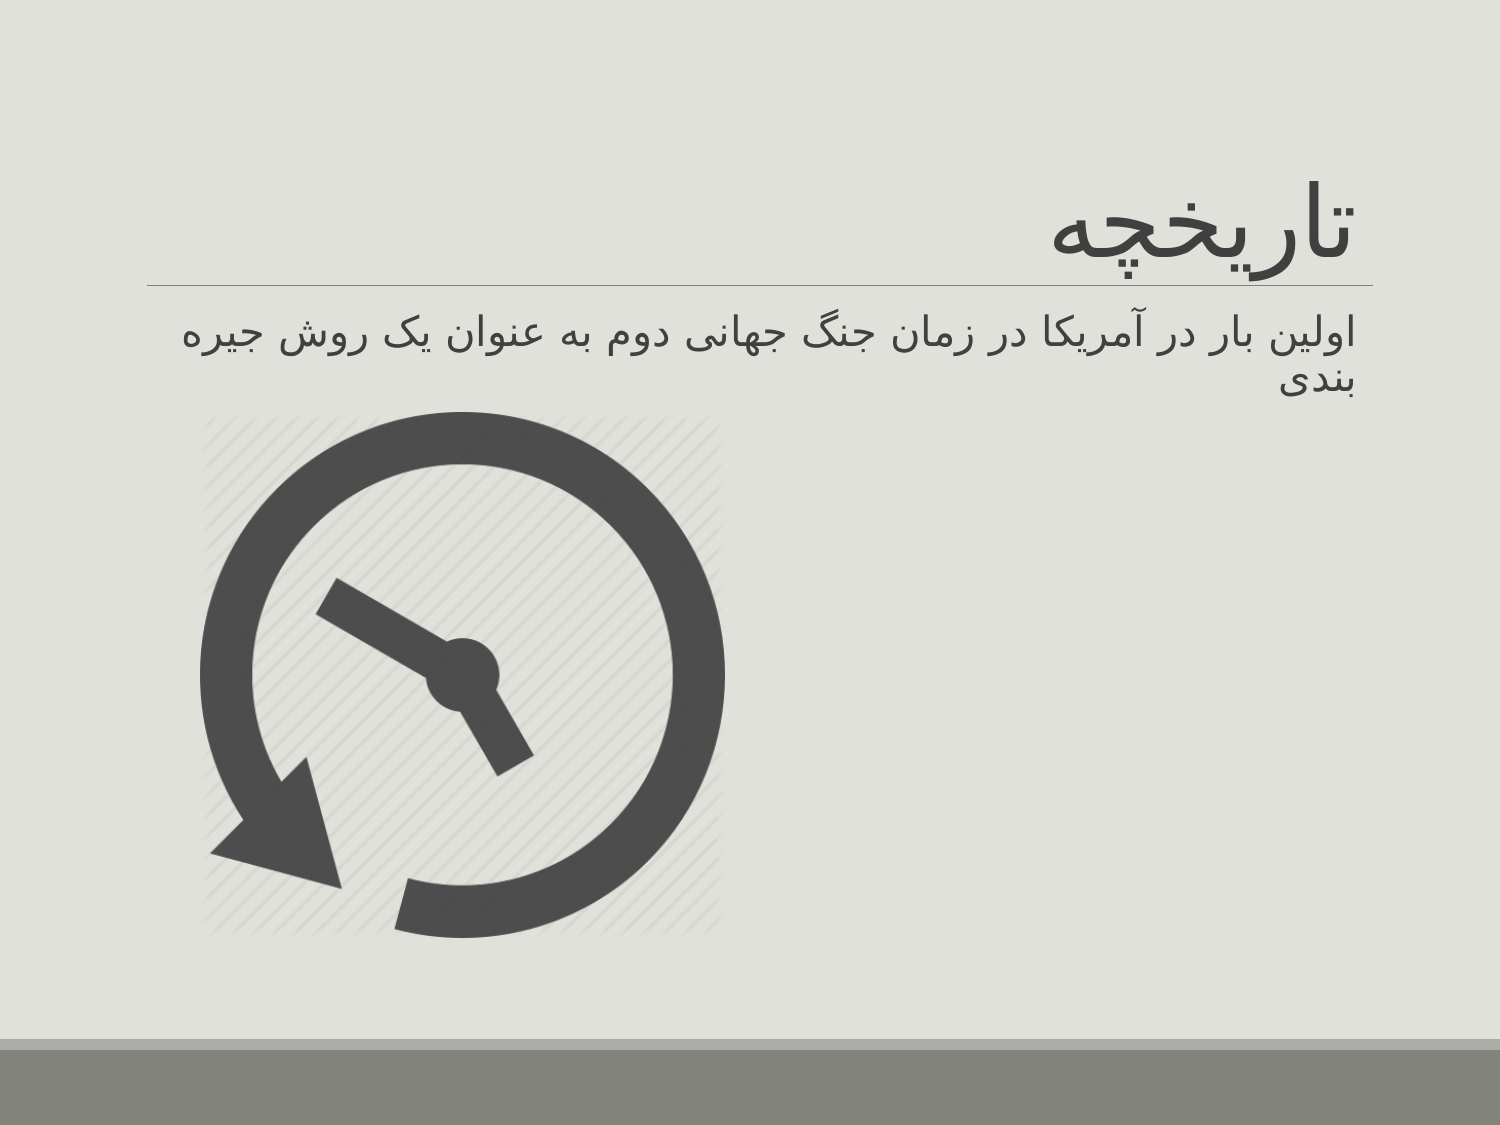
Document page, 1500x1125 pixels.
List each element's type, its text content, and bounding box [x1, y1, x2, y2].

title تاریخچه [135, 47, 1373, 285]
picture [199, 411, 726, 938]
list اولین بار در آمریکا در زمان جنگ جهانی دوم به عنوان یک روش جیره بندی [135, 302, 1373, 963]
